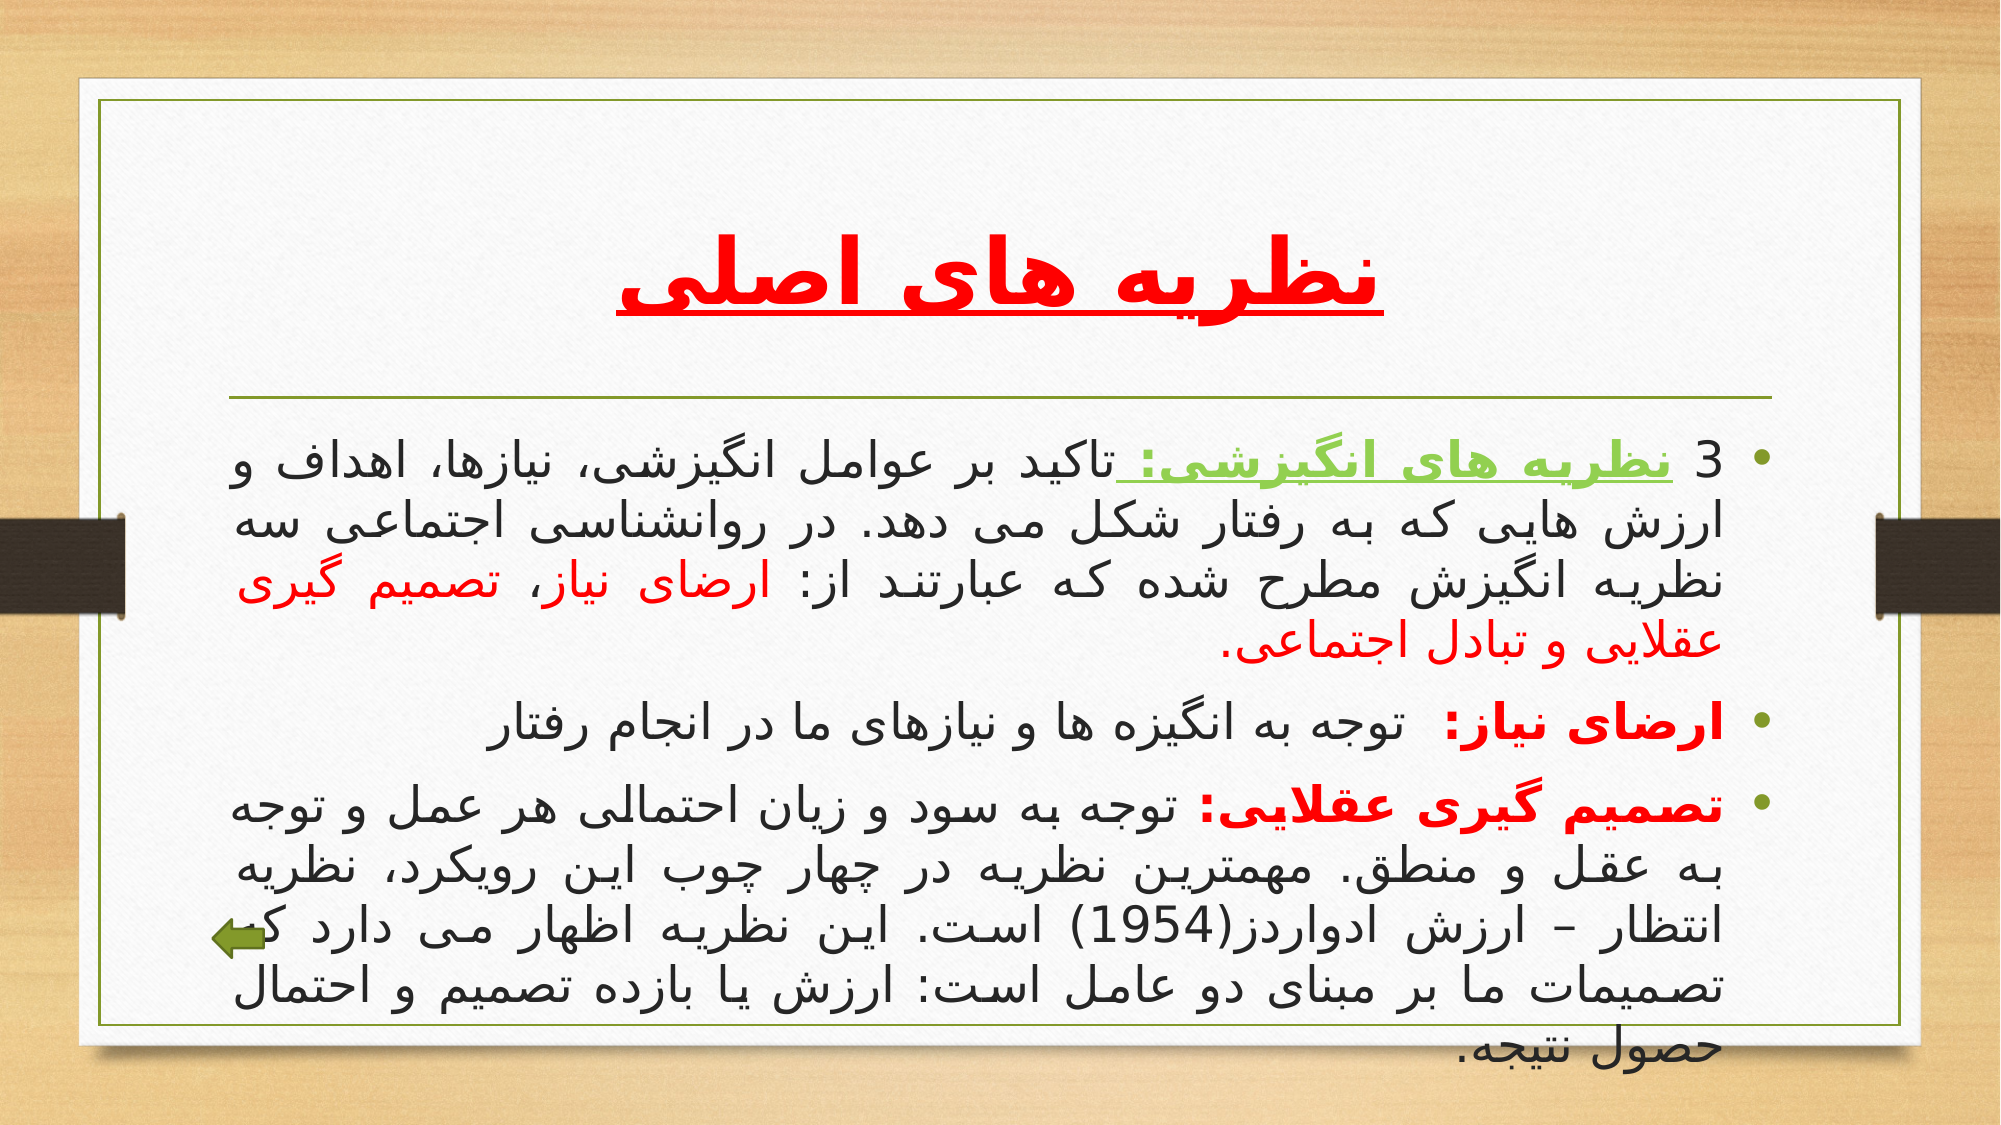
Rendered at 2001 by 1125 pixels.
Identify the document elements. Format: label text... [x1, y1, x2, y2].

picture [0, 0, 2001, 1125]
text_box [211, 918, 265, 960]
list 3 نظریه های انگیزشی: تاکید بر عوامل انگیزشی، نیازها، اهداف و ارزش هایی که به رفتار شکل می دهد. در روانشناسی اجتماعی سه نظریه انگیزش مطرح شده که عبارتند از: ارضای نیاز، تصمیم گیری عقلایی و تبادل اجتماعی. ارضای نیاز: توجه به انگیزه ها و نیازهای ما در انجام رفتار تصمیم گیری عقلایی: توجه به سود و زیان احتمالی هر عمل و توجه به عقل و منطق. مهمترین نظریه در چهار چوب این رویکرد، نظریه انتظار – ارزش ادواردز(1954) است. این نظریه اظهار می دارد که تصمیمات ما بر مبنای دو عامل است: ارزش یا بازده تصمیم و احتمال حصول نتیجه. [212, 419, 1788, 964]
title نظریه های اصلی [212, 161, 1788, 375]
